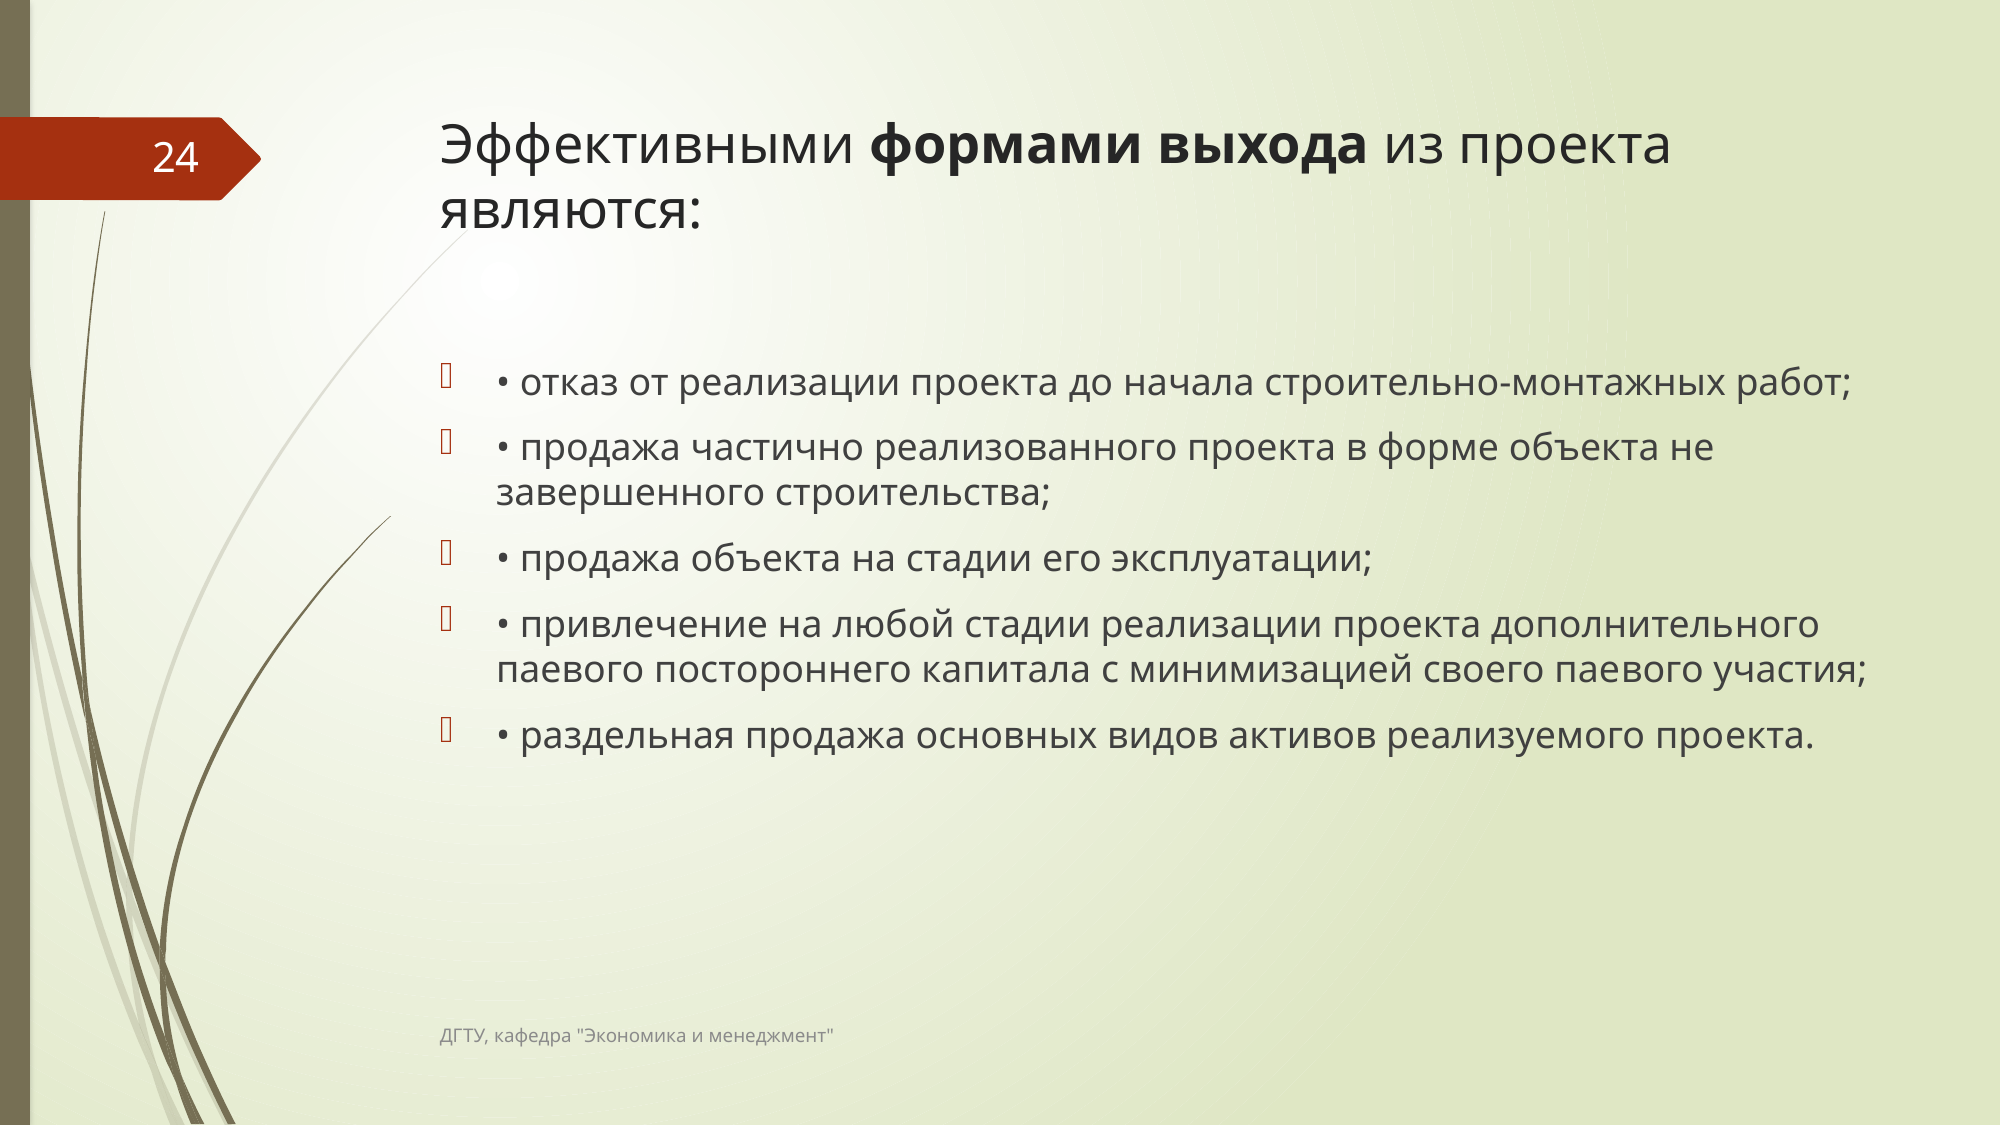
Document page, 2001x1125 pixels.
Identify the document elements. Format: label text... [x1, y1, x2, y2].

title Эффективными формами выхода из проекта являются: [425, 102, 1888, 313]
slide_number 24 [87, 129, 216, 190]
footer ДГТУ, кафедра "Экономика и менеджмент" [424, 1006, 1675, 1067]
list • отказ от реализации проекта до начала строительно-монтажных работ; • продажа частично реализованного проекта в форме объекта не­завершенного строительства; • продажа объекта на стадии его эксплуатации; • привлечение на любой стадии реализации проекта дополнитель­ного паевого постороннего капитала с минимизацией своего пае­вого участия; • раздельная продажа основных видов активов реализуемого про­екта. [424, 350, 1888, 970]
